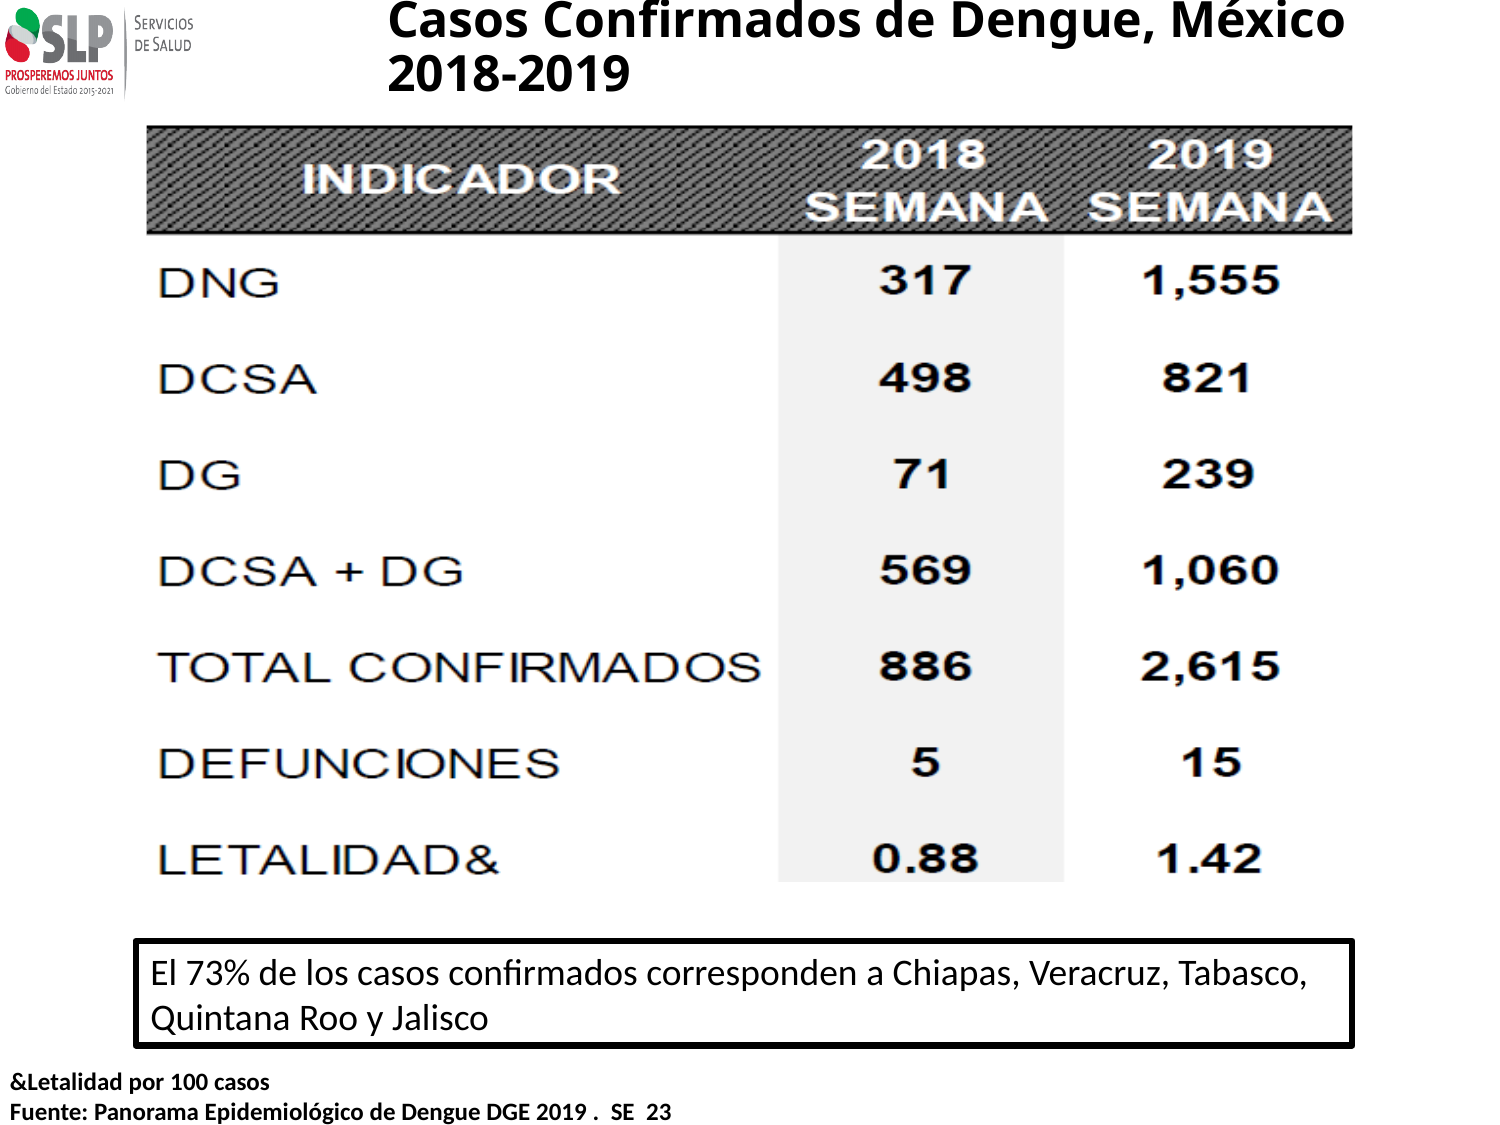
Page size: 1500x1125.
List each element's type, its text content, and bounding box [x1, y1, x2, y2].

text_box &Letalidad por 100 casos Fuente: Panorama Epidemiológico de Dengue DGE 2019 . SE 23 [0, 1058, 688, 1125]
title Casos Confirmados de Dengue, México 2018-2019 [371, 7, 1500, 90]
picture [146, 125, 1353, 882]
text_box El 73% de los casos confirmados corresponden a Chiapas, Veracruz, Tabasco, Quintana Roo y Jalisco [135, 940, 1353, 1046]
picture [5, 7, 193, 102]
